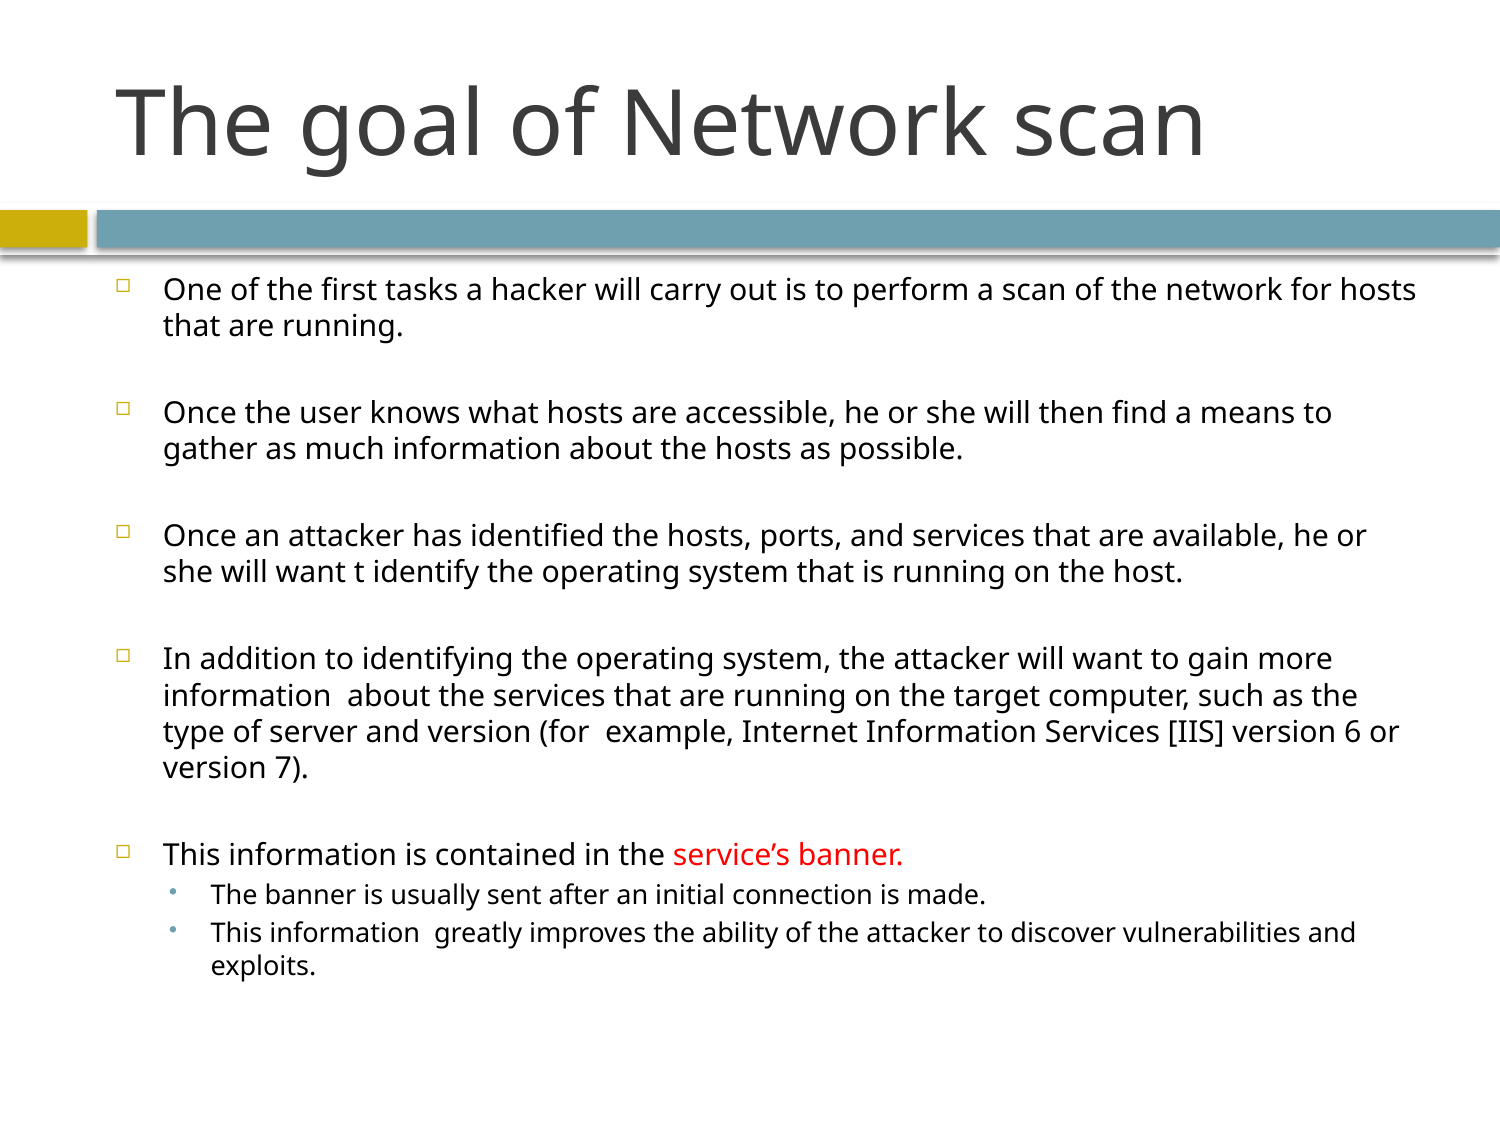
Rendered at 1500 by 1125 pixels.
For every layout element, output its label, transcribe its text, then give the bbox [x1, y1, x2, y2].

list One of the first tasks a hacker will carry out is to perform a scan of the network for hosts that are running. Once the user knows what hosts are accessible, he or she will then find a means to gather as much information about the hosts as possible. Once an attacker has identified the hosts, ports, and services that are available, he or she will want t identify the operating system that is running on the host. In addition to identifying the operating system, the attacker will want to gain more information about the services that are running on the target computer, such as the type of server and version (for example, Internet Information Services [IIS] version 6 or version 7). This information is contained in the service’s banner. The banner is usually sent after an initial connection is made. This information greatly improves the ability of the attacker to discover vulnerabilities and exploits. [100, 262, 1438, 1000]
title The goal of Network scan [100, 37, 1438, 200]
